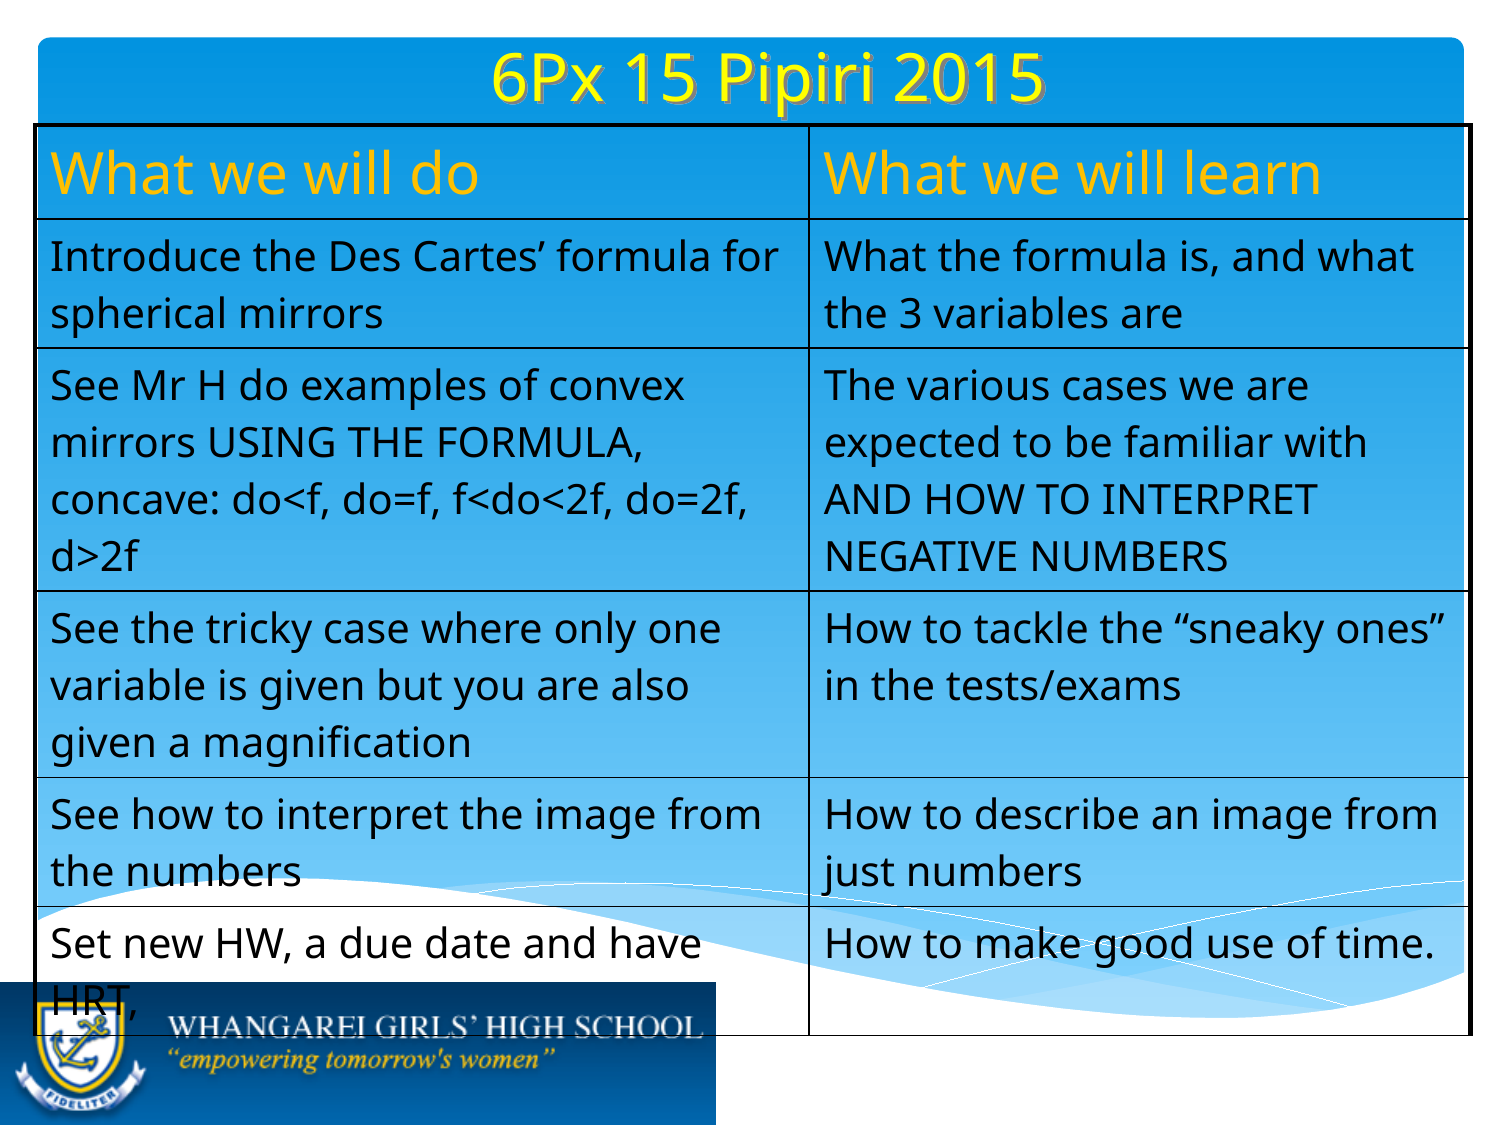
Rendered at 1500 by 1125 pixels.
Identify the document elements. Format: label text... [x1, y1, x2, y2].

table_header What we will learn [810, 127, 1468, 218]
table_cell See Mr H do examples of convex mirrors USING THE FORMULA, concave: do<f, do=f, f<do<2f, do=2f, d>2f [37, 349, 808, 590]
table_cell How to describe an image from just numbers [810, 778, 1468, 906]
table_cell How to make good use of time. [810, 907, 1468, 1035]
table_cell What the formula is, and what the 3 variables are [810, 220, 1468, 347]
table_cell Introduce the Des Cartes’ formula for spherical mirrors [37, 220, 808, 347]
text_box 6Px 15 Pipiri 2015 [162, 24, 1375, 123]
picture [0, 982, 716, 1125]
table_cell Set new HW, a due date and have HRT, [37, 907, 808, 1035]
table_cell See the tricky case where only one variable is given but you are also given a magnification [37, 592, 808, 777]
table_header What we will do [37, 127, 808, 218]
table_cell See how to interpret the image from the numbers [37, 778, 808, 906]
table_cell The various cases we are expected to be familiar with AND HOW TO INTERPRET NEGATIVE NUMBERS [810, 349, 1468, 590]
table_cell How to tackle the “sneaky ones” in the tests/exams [810, 592, 1468, 777]
